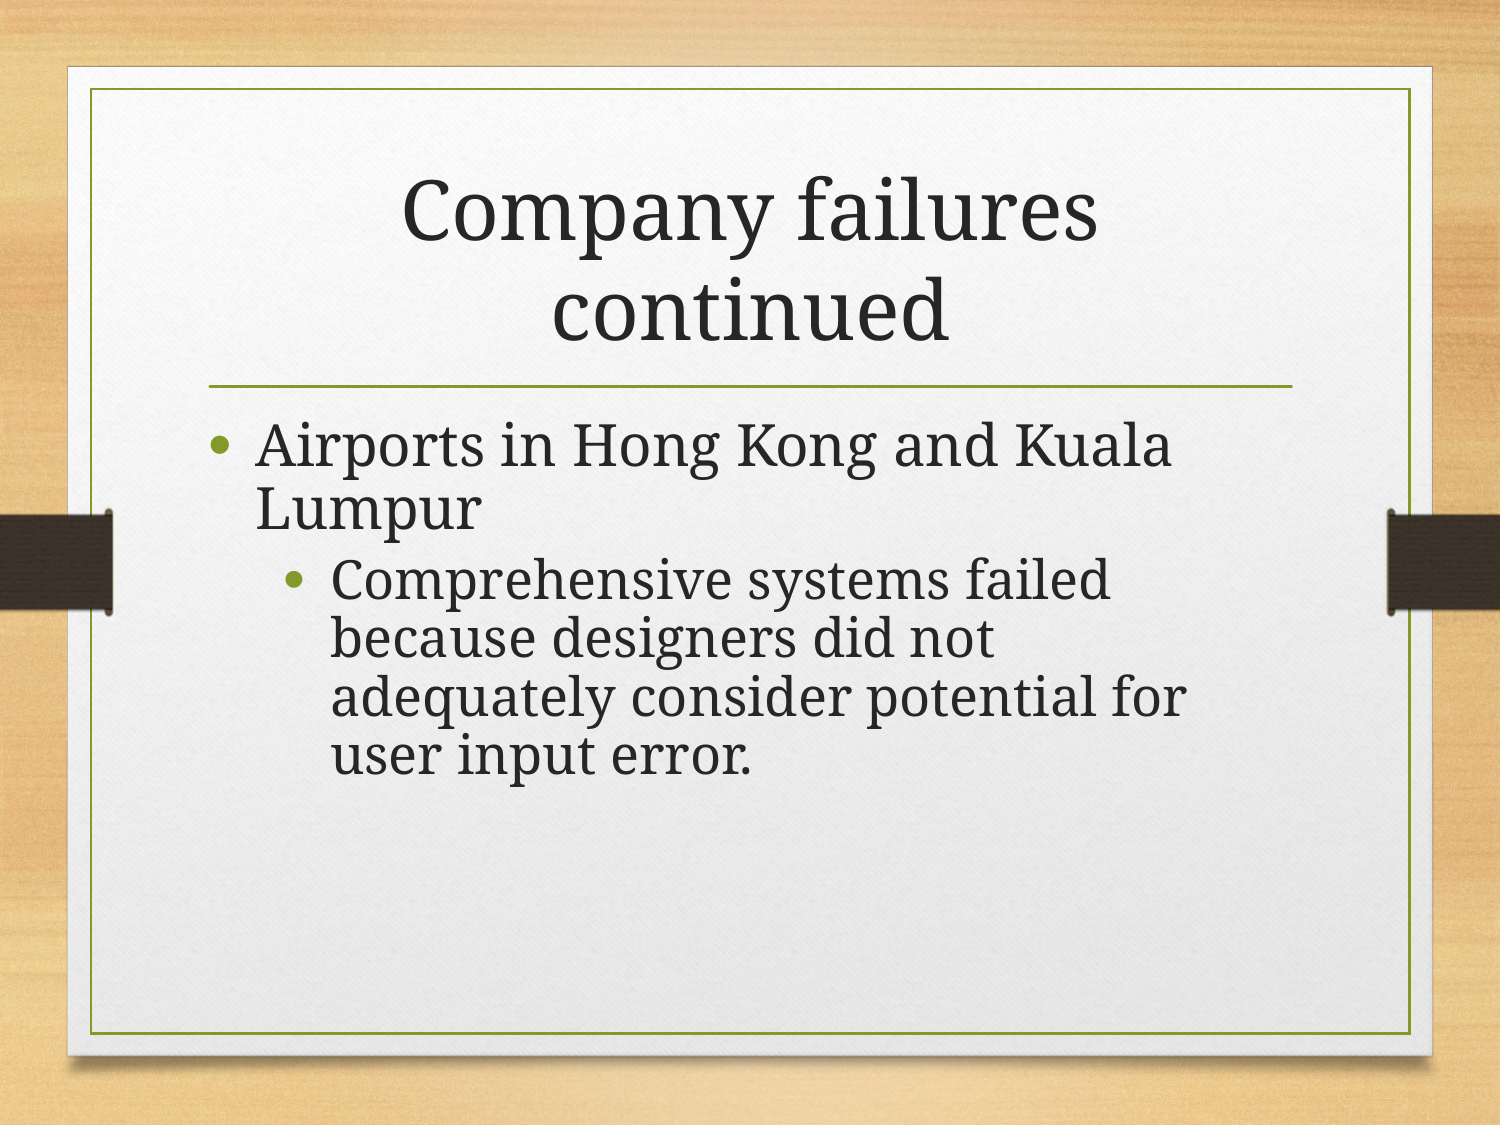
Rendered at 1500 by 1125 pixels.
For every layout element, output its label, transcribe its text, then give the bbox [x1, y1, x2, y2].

title Company failures continued [193, 150, 1309, 365]
picture [0, 0, 1500, 1125]
list Airports in Hong Kong and Kuala Lumpur Comprehensive systems failed because designers did not adequately consider potential for user input error. [193, 408, 1309, 974]
